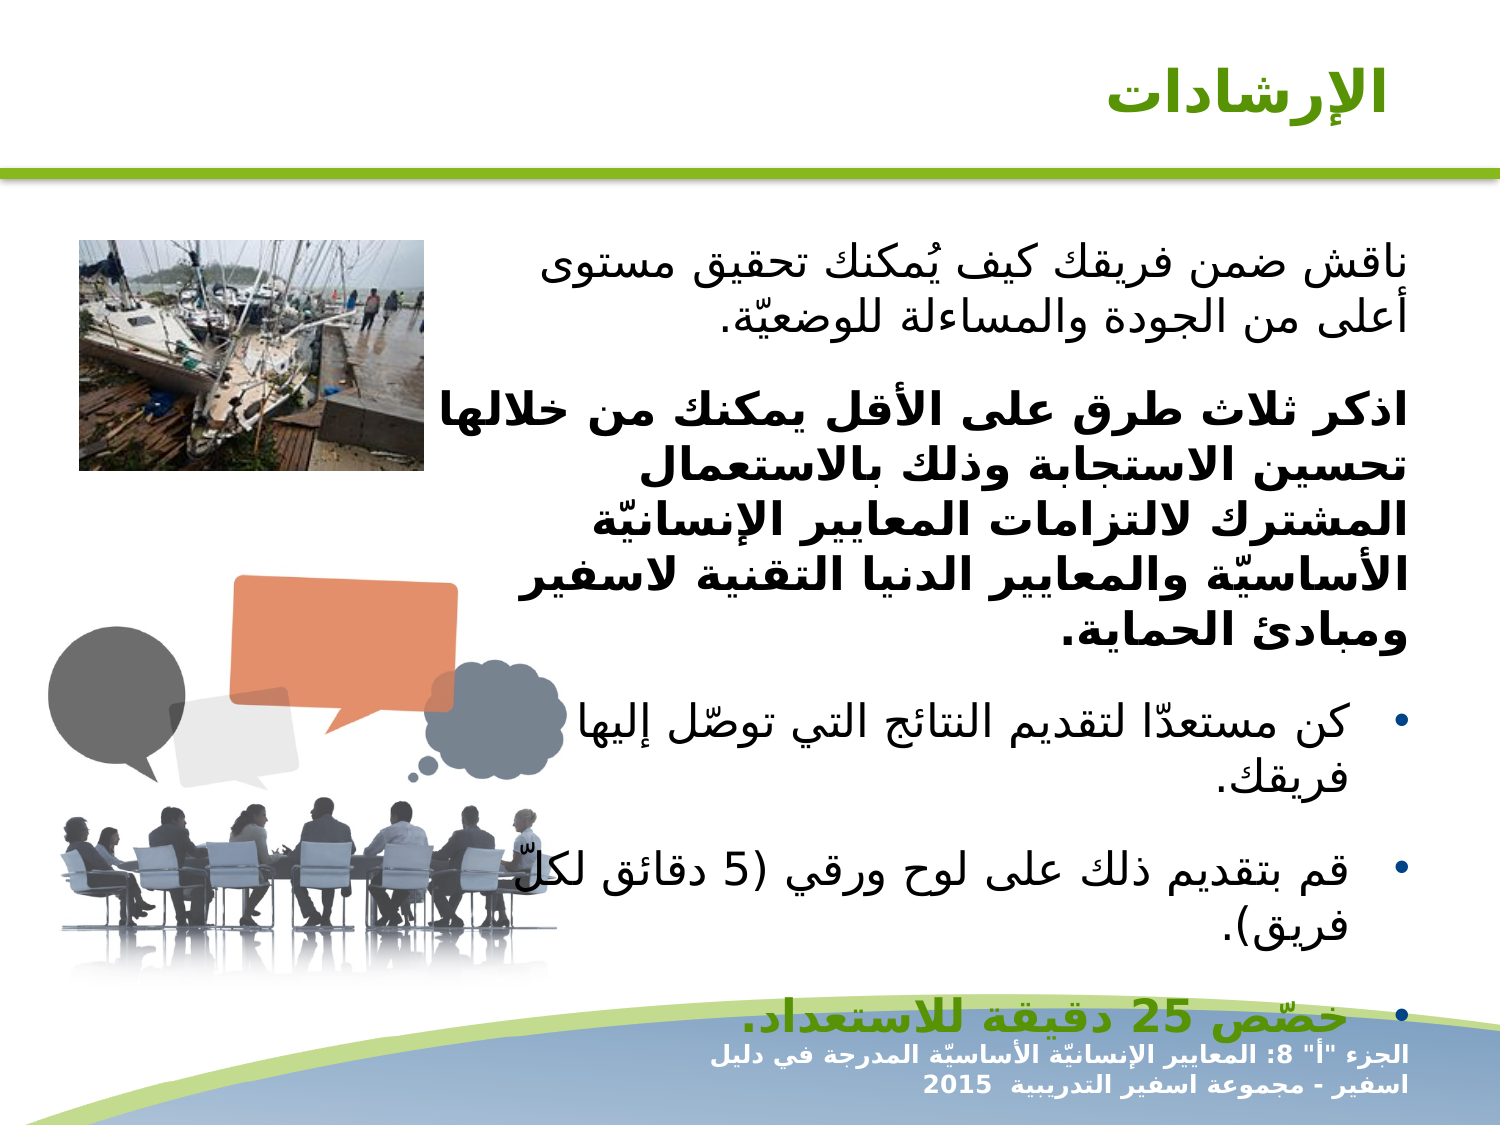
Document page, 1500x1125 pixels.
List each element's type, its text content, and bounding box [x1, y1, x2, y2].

title الإرشادات [75, 0, 1425, 178]
picture [0, 992, 1500, 1125]
footer الجزء "أ" 8: المعايير الإنسانيّة الأساسيّة المدرجة في دليل اسفير - مجموعة اسفير التدريبية 2015 [679, 1038, 1425, 1099]
picture [79, 240, 424, 471]
list ناقش ضمن فريقك كيف يُمكنك تحقيق مستوى أعلى من الجودة والمساءلة للوضعيّة. اذكر ثلاث طرق على الأقل يمكنك من خلالها تحسين الاستجابة وذلك بالاستعمال المشترك لالتزامات المعايير الإنسانيّة الأساسيّة والمعايير الدنيا التقنية لاسفير ومبادئ الحماية. كن مستعدّا لتقديم النتائج التي توصّل إليها فريقك. قم بتقديم ذلك على لوح ورقي (5 دقائق لكلّ فريق). خصّص 25 دقيقة للاستعداد. [423, 224, 1425, 1010]
